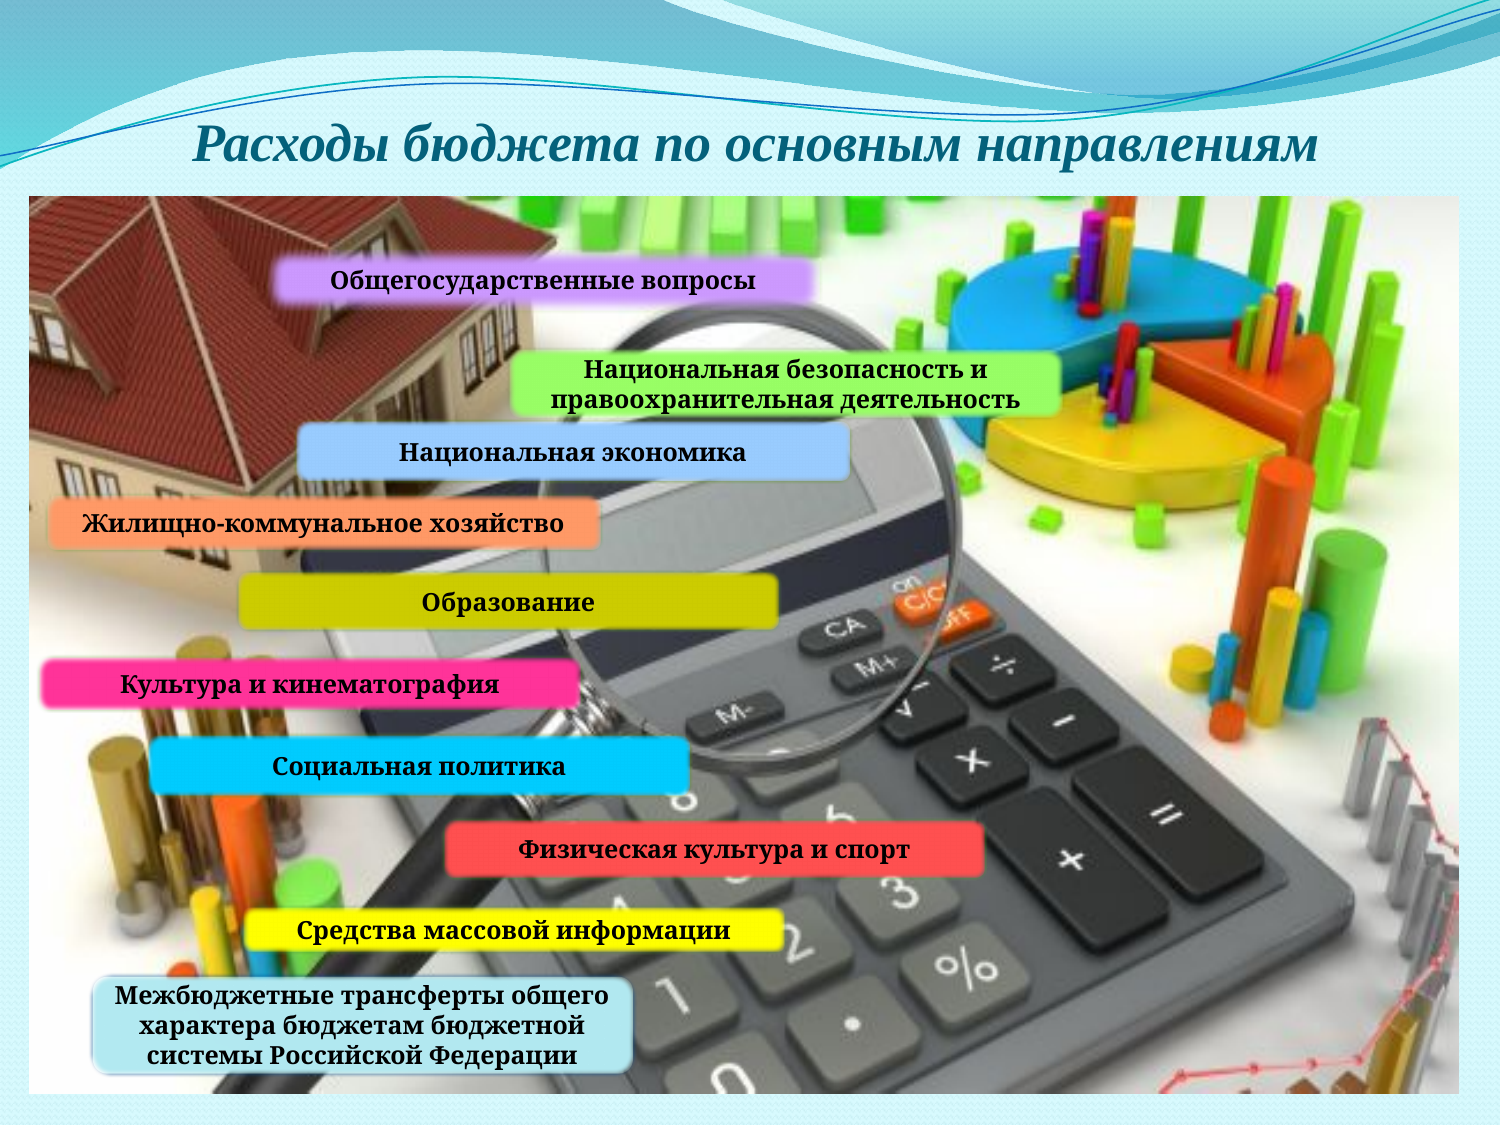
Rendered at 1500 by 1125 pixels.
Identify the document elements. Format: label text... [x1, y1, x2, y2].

title Расходы бюджета по основным направлениям [75, 115, 1438, 173]
picture [29, 195, 1459, 1095]
